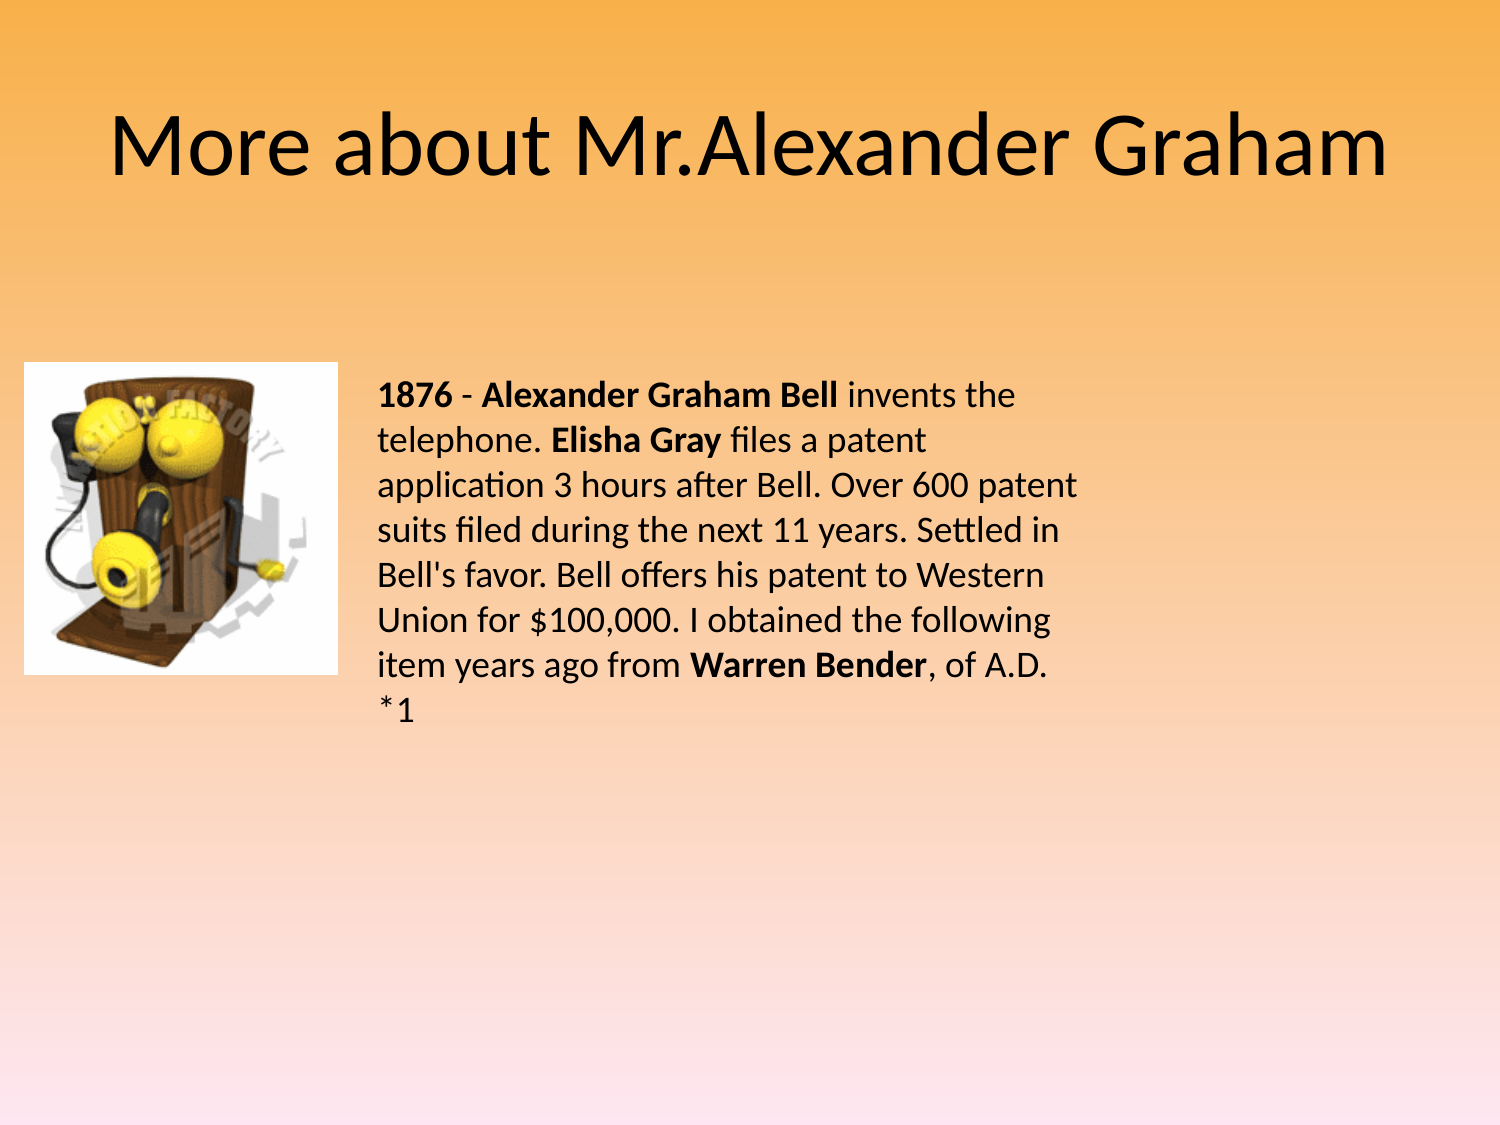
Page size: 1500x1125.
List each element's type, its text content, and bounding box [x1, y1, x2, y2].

title More about Mr.Alexander Graham [75, 45, 1425, 233]
picture [24, 362, 338, 676]
text_box 1876 - Alexander Graham Bell invents the telephone. Elisha Gray files a patent application 3 hours after Bell. Over 600 patent suits filed during the next 11 years. Settled in Bell's favor. Bell offers his patent to Western Union for $100,000. I obtained the following item years ago from Warren Bender, of A.D. *1 [362, 362, 1113, 738]
